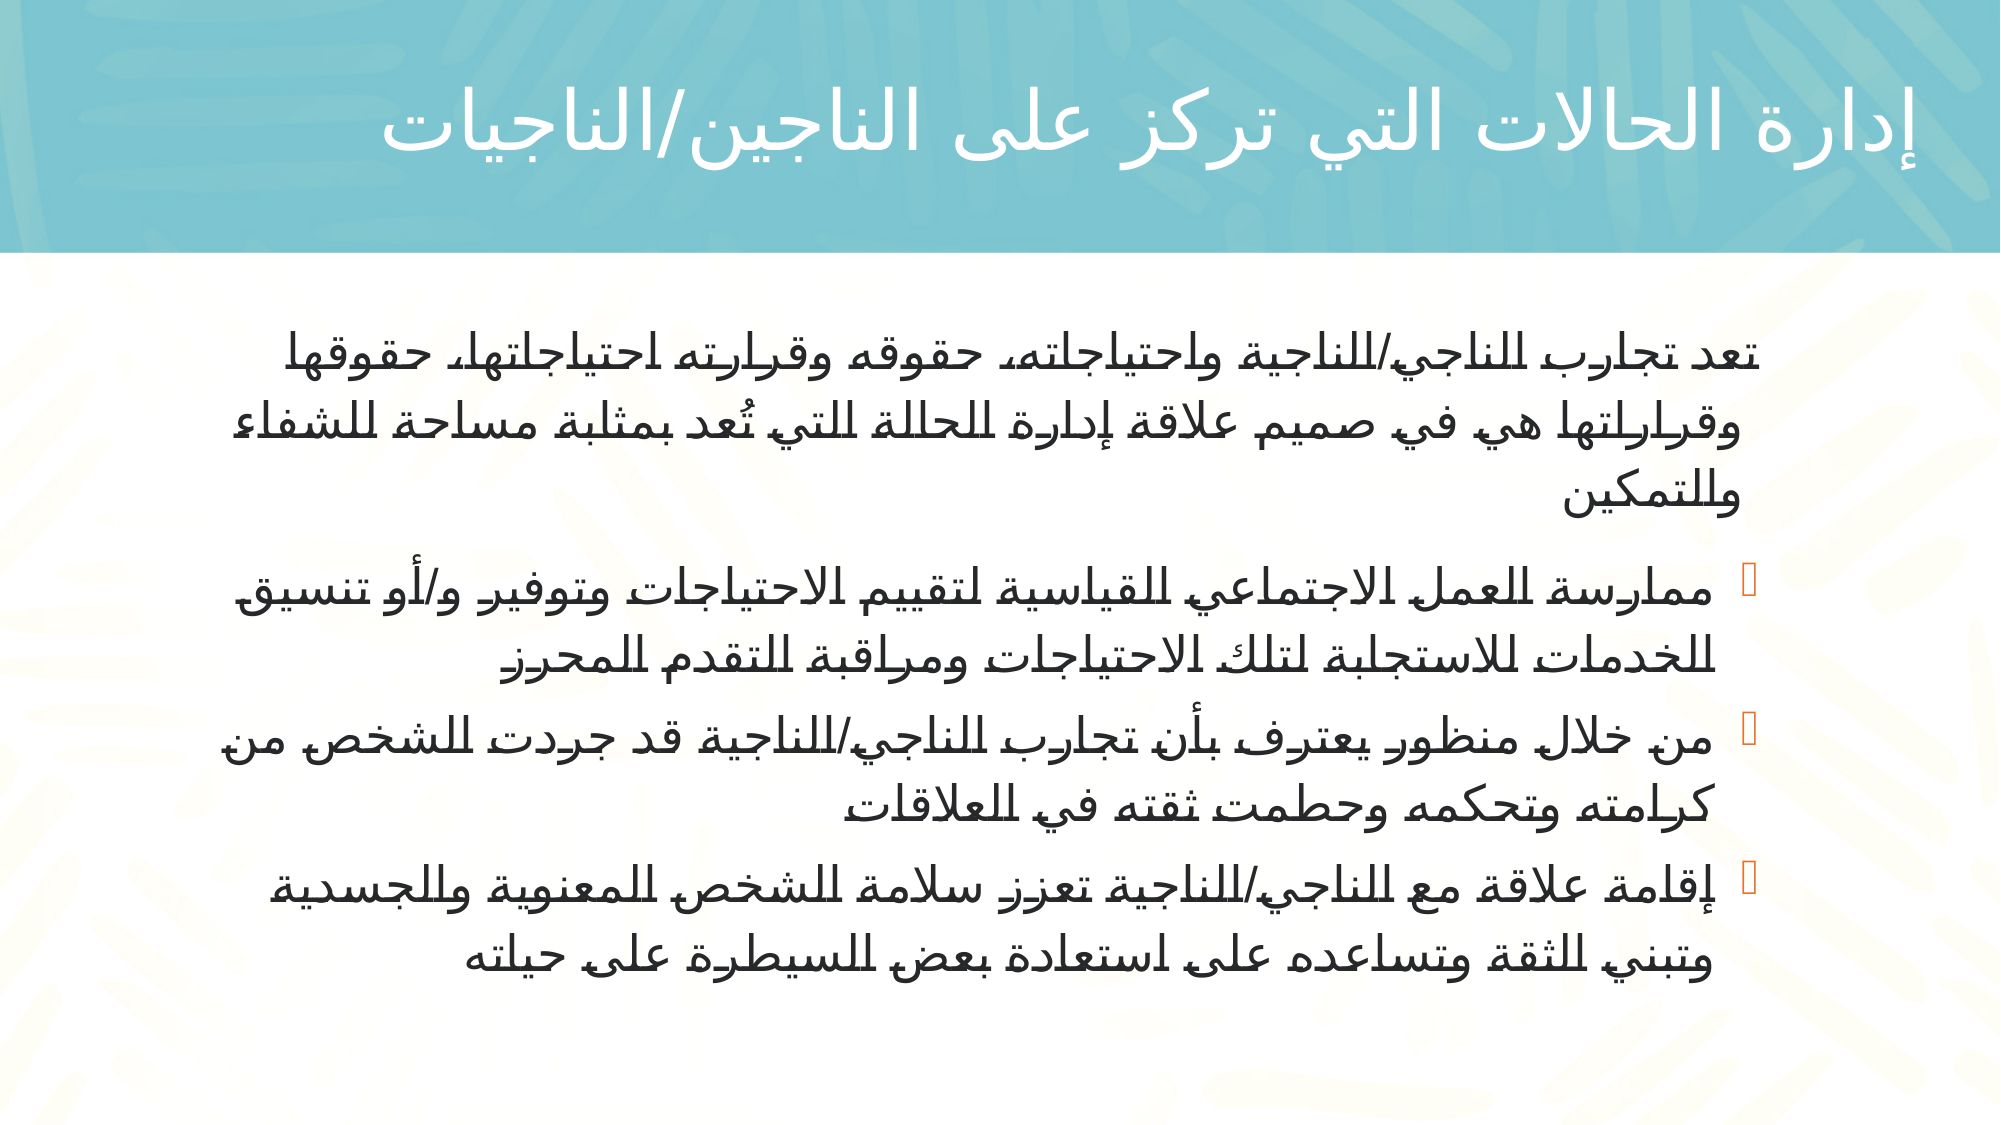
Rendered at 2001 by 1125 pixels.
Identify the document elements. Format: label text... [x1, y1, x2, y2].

list تعد تجارب الناجي/الناجية واحتياجاته، حقوقه وقرارته احتياجاتها، حقوقها وقراراتها هي في صميم علاقة إدارة الحالة التي تُعد بمثابة مساحة للشفاء والتمكين ممارسة العمل الاجتماعي القياسية لتقييم الاحتياجات وتوفير و/أو تنسيق الخدمات للاستجابة لتلك الاحتياجات ومراقبة التقدم المحرز من خلال منظور يعترف بأن تجارب الناجي/الناجية قد جردت الشخص من كرامته وتحكمه وحطمت ثقته في العلاقات إقامة علاقة مع الناجي/الناجية تعزز سلامة الشخص المعنوية والجسدية وتبني الثقة وتساعده على استعادة بعض السيطرة على حياته [171, 303, 1767, 965]
title إدارة الحالات التي تركز على الناجين/الناجيات [61, 33, 1938, 220]
picture [0, 0, 2000, 1125]
